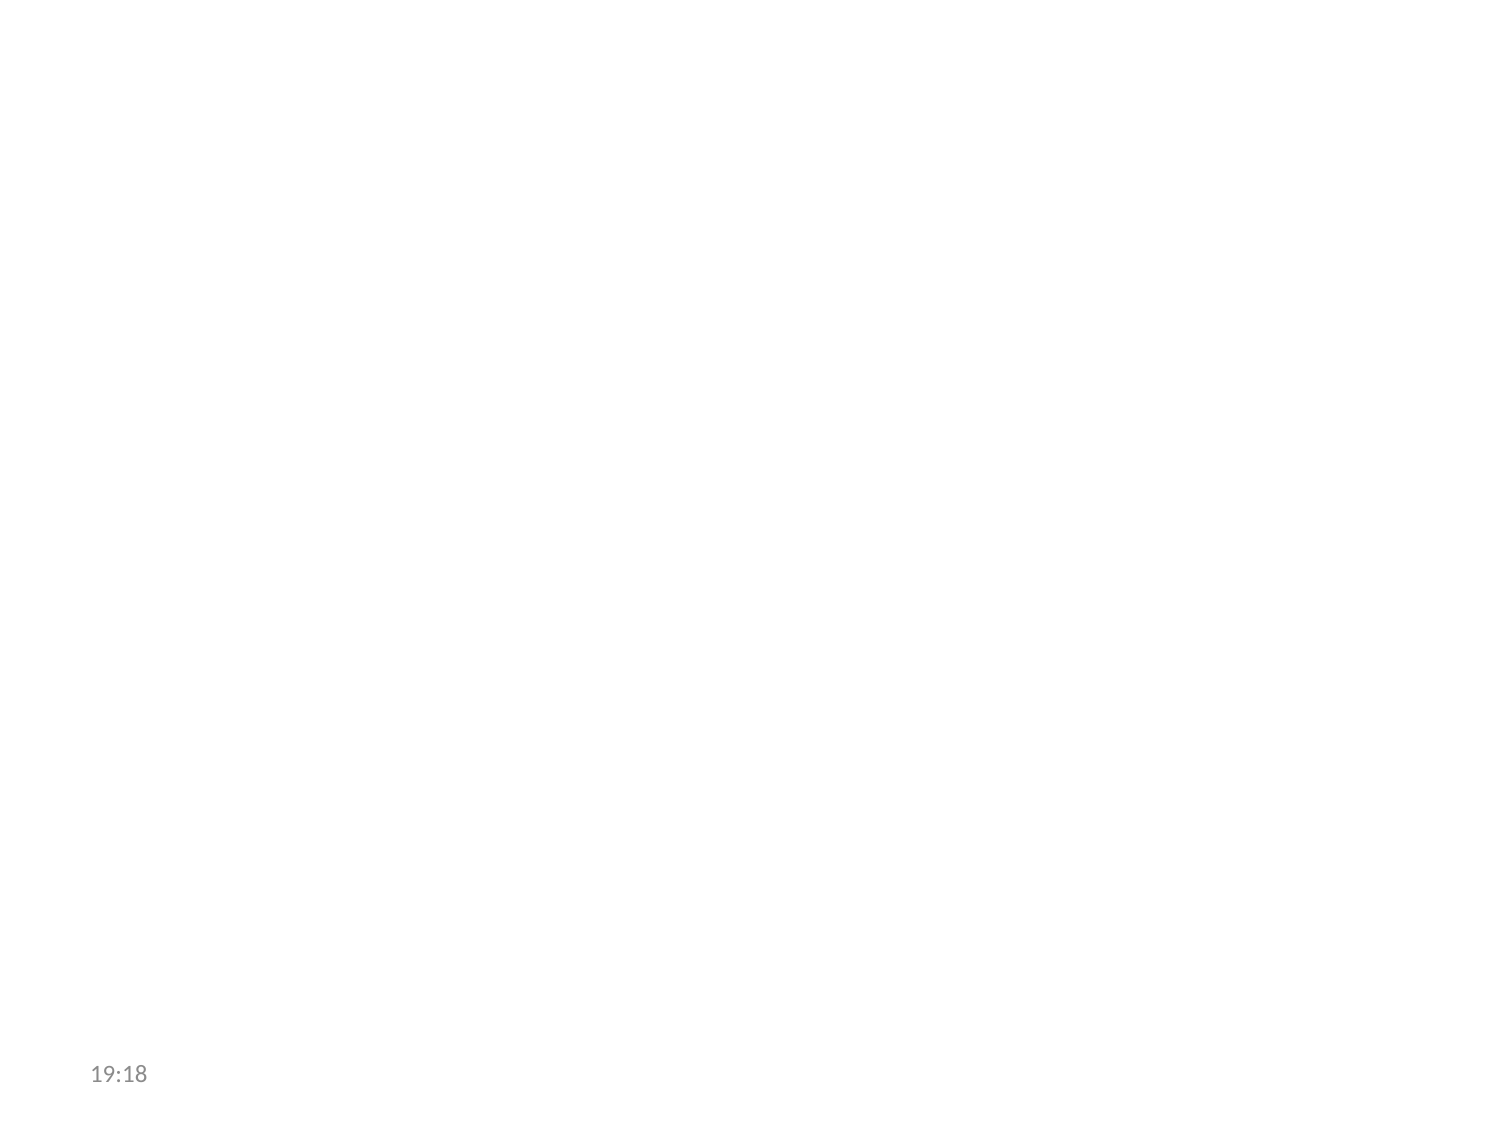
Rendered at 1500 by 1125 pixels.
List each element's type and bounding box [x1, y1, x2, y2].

slide_number [75, 1042, 425, 1103]
